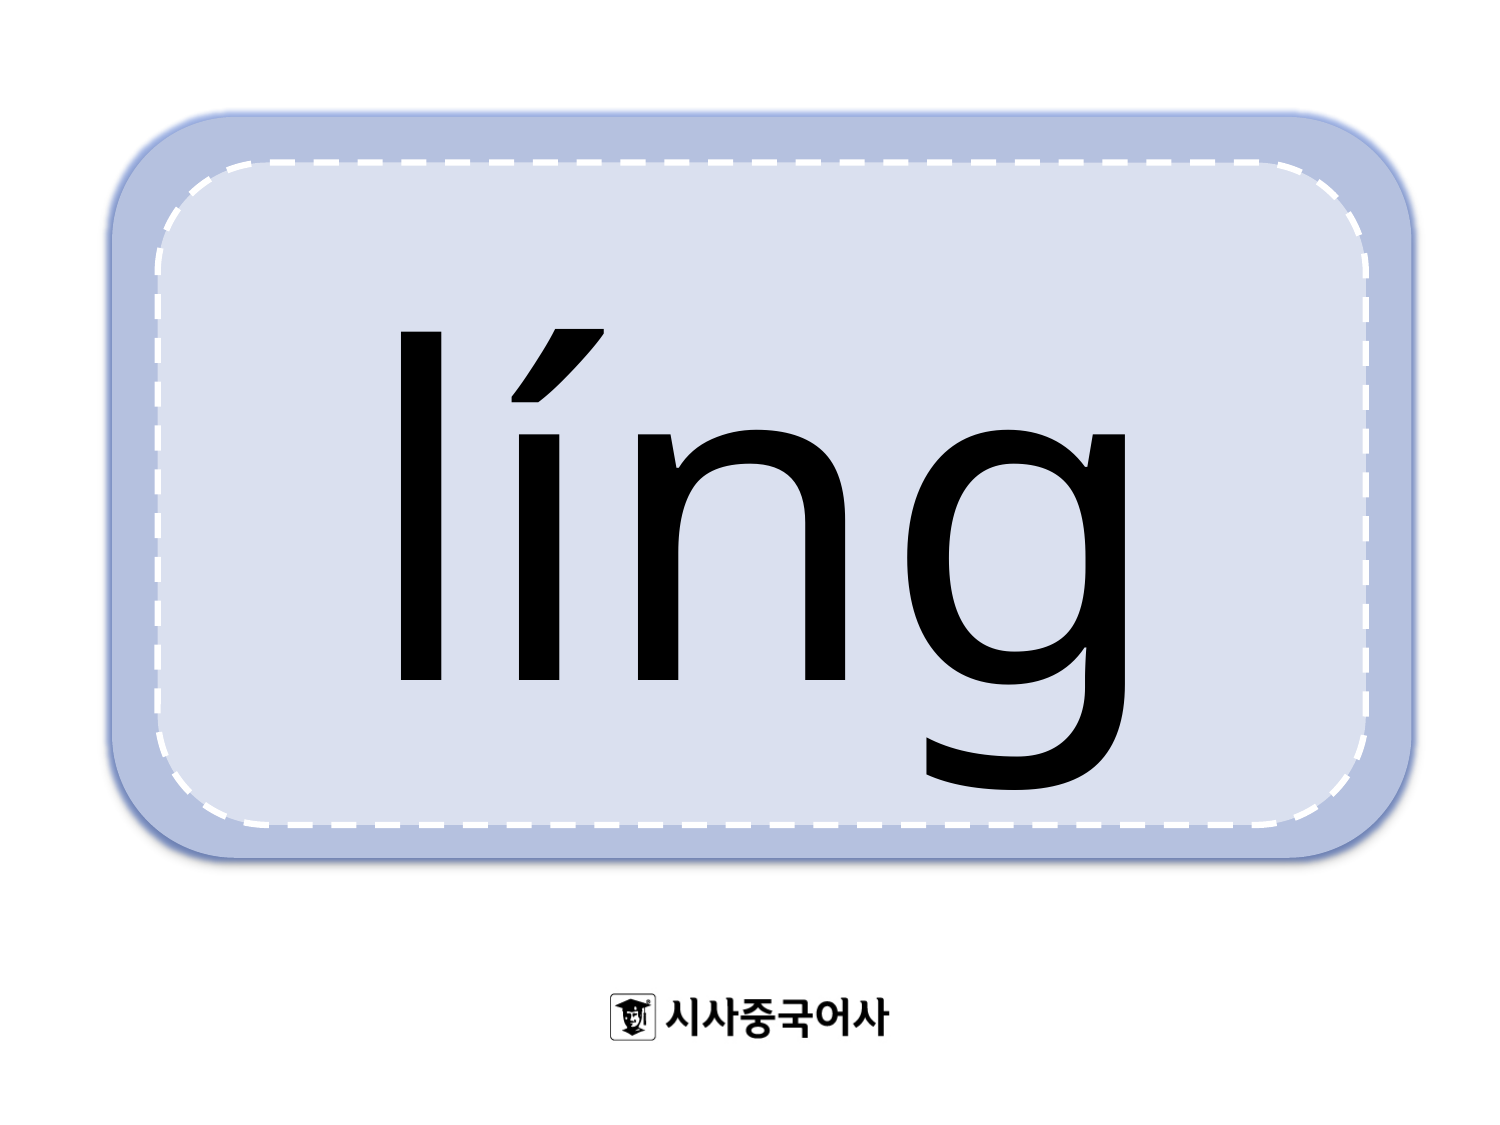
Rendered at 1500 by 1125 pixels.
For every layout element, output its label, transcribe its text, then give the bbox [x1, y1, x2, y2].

picture [602, 987, 898, 1047]
text_box líng [159, 165, 1368, 828]
